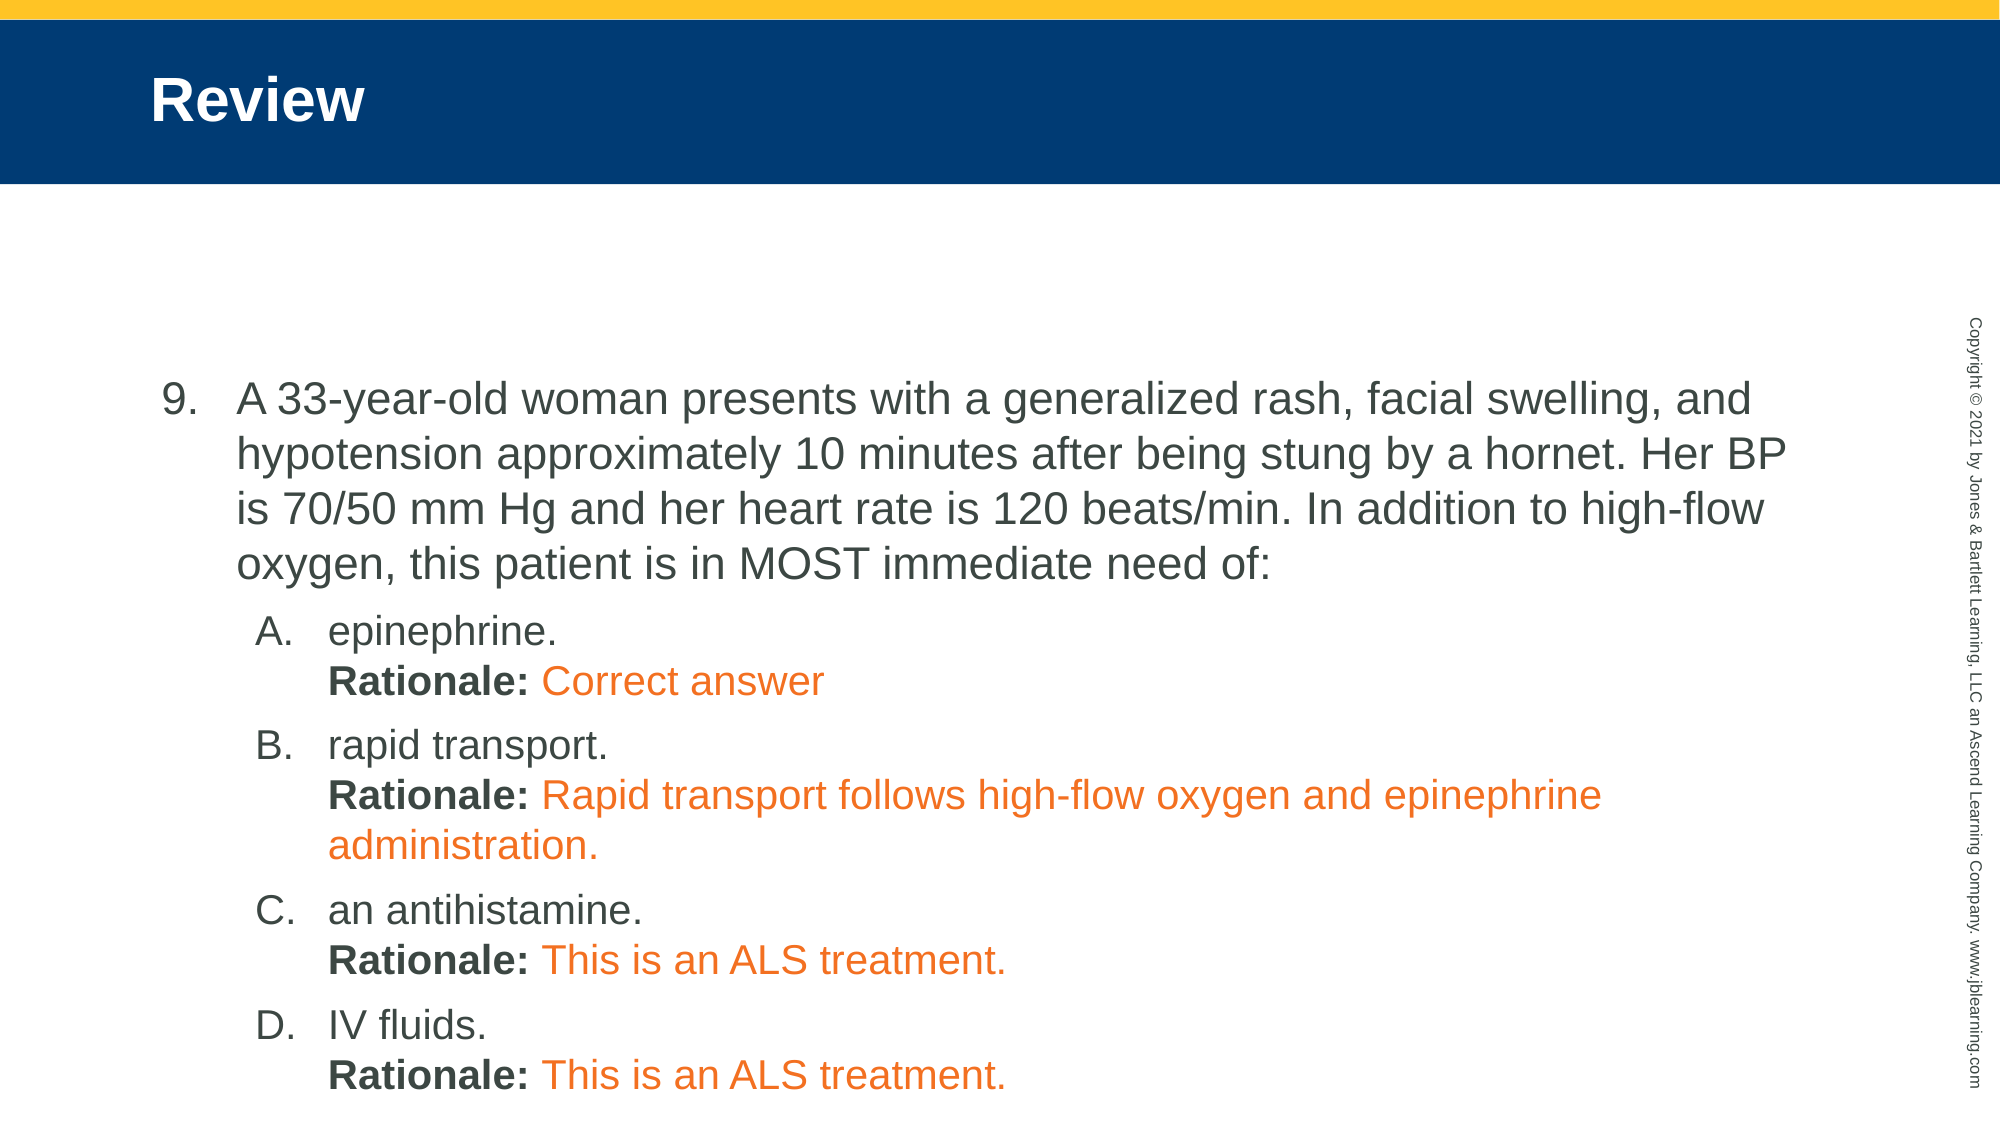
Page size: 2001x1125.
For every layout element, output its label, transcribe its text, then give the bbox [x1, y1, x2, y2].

list A 33-year-old woman presents with a generalized rash, facial swelling, and hypotension approximately 10 minutes after being stung by a hornet. Her BP is 70/50 mm Hg and her heart rate is 120 beats/min. In addition to high-flow oxygen, this patient is in MOST immediate need of: epinephrine. Rationale: Correct answer rapid transport. Rationale: Rapid transport follows high-flow oxygen and epinephrine administration. an antihistamine. Rationale: This is an ALS treatment. IV fluids. Rationale: This is an ALS treatment. [146, 361, 1859, 1016]
title Review [0, 19, 2000, 185]
